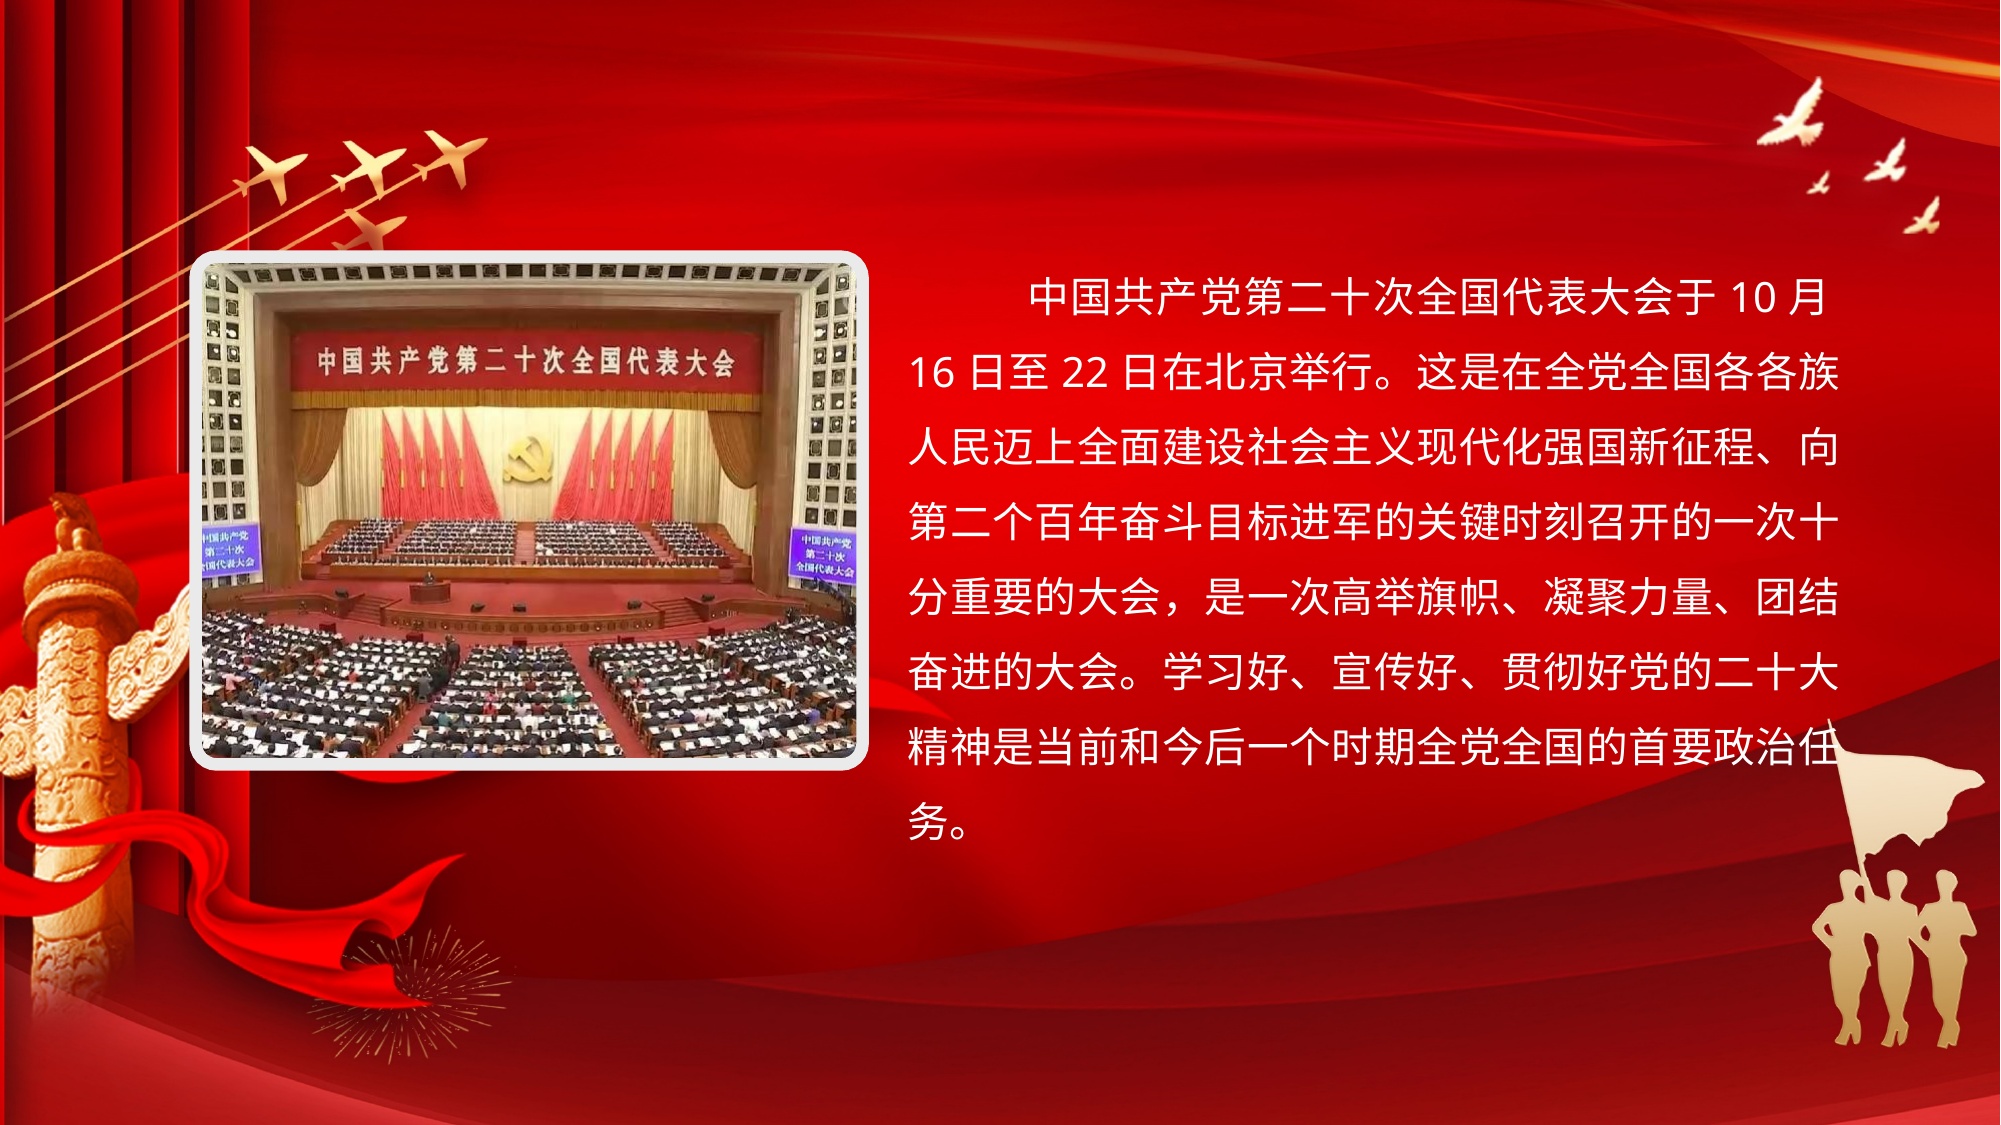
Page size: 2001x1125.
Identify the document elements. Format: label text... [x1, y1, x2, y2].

text_box 中国共产党第二十次全国代表大会于10月16日至22日在北京举行。这是在全党全国各各族人民迈上全面建设社会主义现代化强国新征程、向第二个百年奋斗目标进军的关键时刻召开的一次十分重要的大会，是一次高举旗帜、凝聚力量、团结奋进的大会。学习好、宣传好、贯彻好党的二十大精神是当前和今后一个时期全党全国的首要政治任务。 [892, 237, 1855, 853]
picture [0, 0, 2000, 1125]
